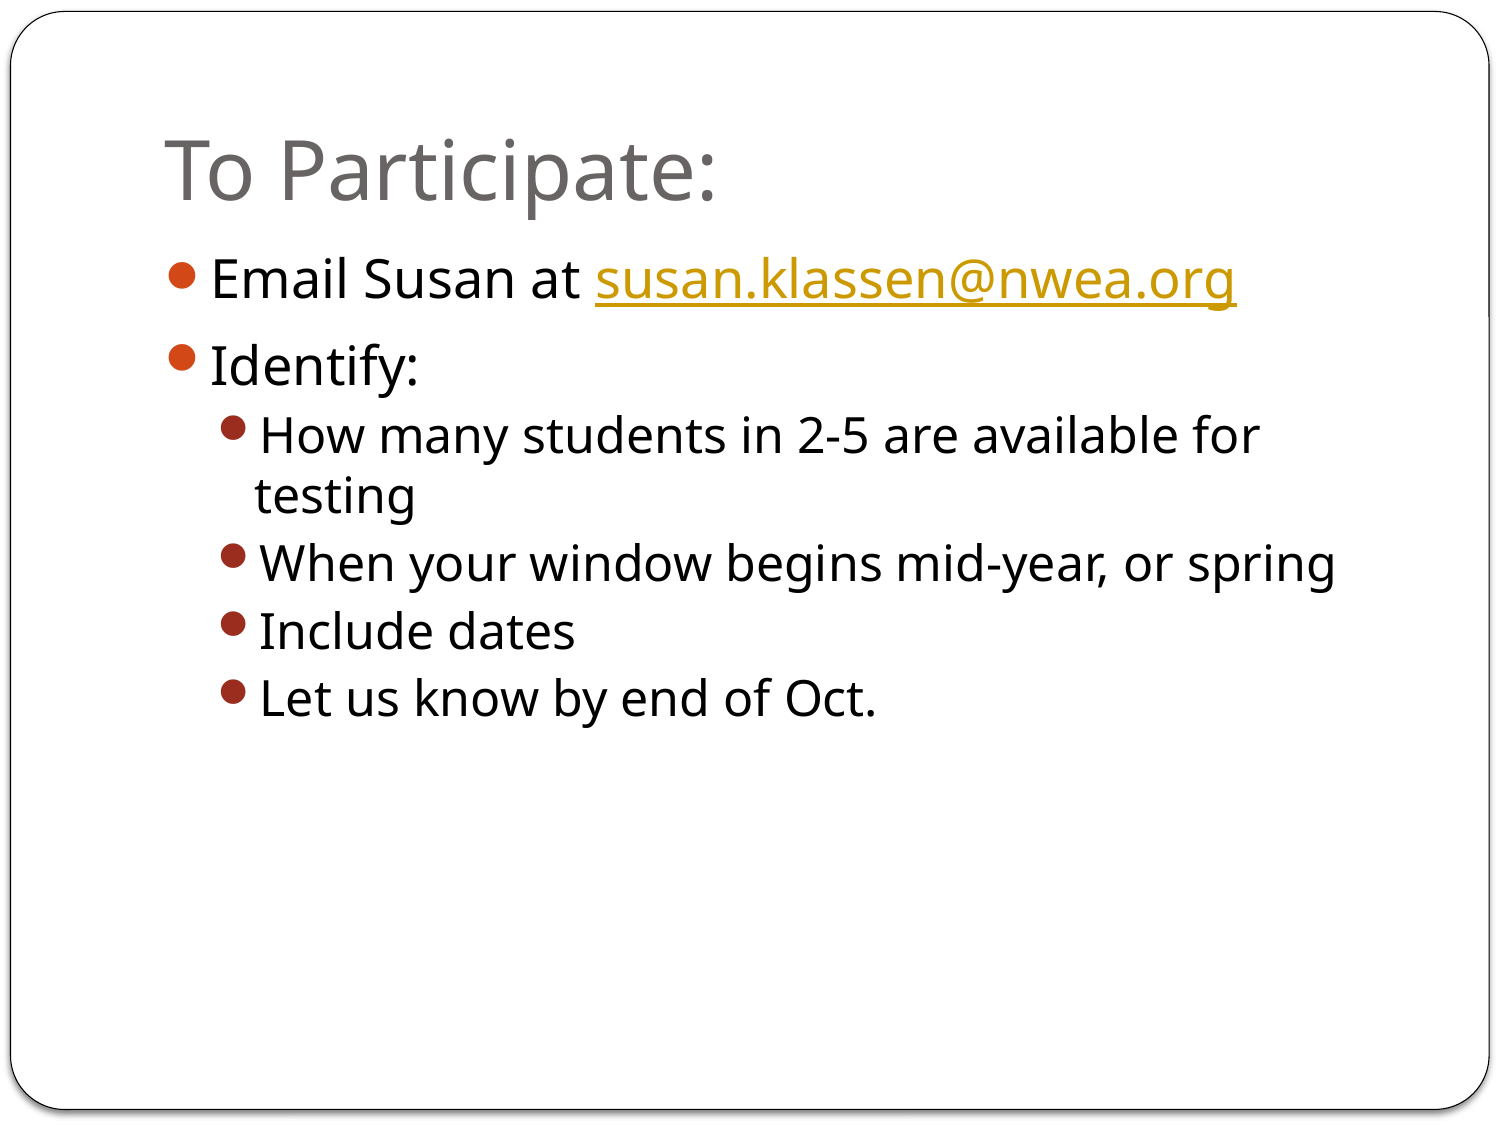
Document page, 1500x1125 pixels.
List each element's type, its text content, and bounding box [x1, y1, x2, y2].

title To Participate: [150, 45, 1425, 233]
list Email Susan at susan.klassen@nwea.org Identify: How many students in 2-5 are available for testing When your window begins mid-year, or spring Include dates Let us know by end of Oct. [150, 237, 1425, 988]
